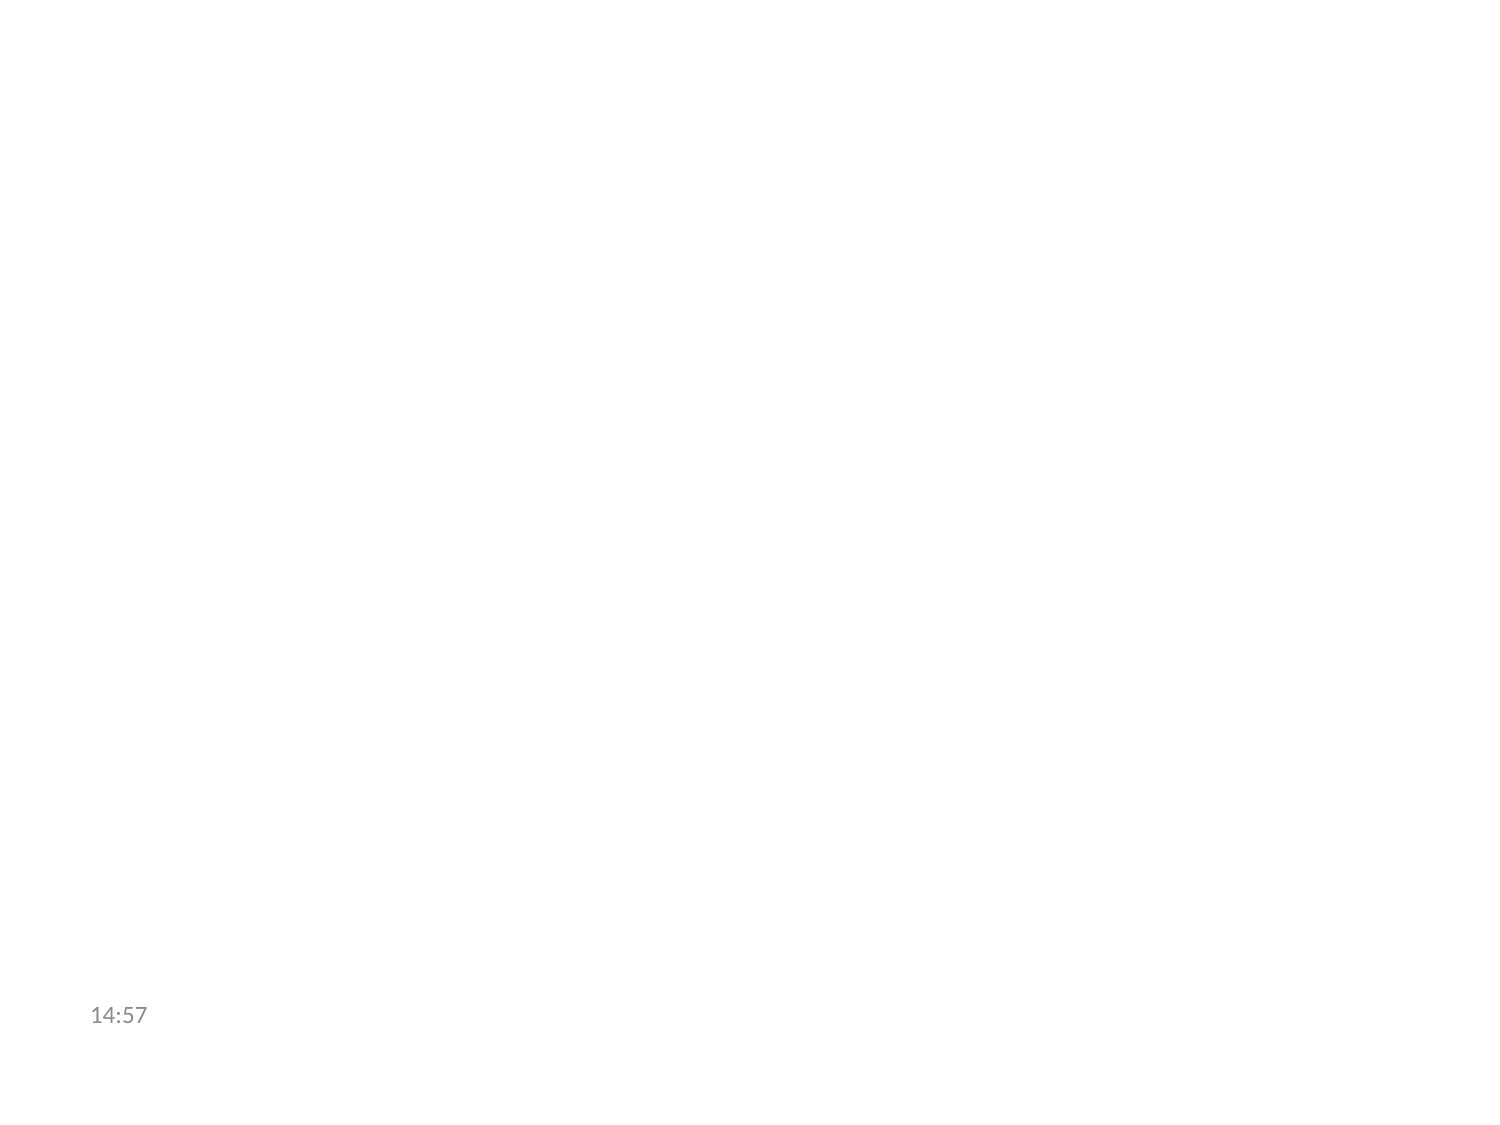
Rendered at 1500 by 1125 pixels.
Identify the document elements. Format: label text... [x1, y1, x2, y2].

text_box 15:35 [75, 983, 425, 1044]
